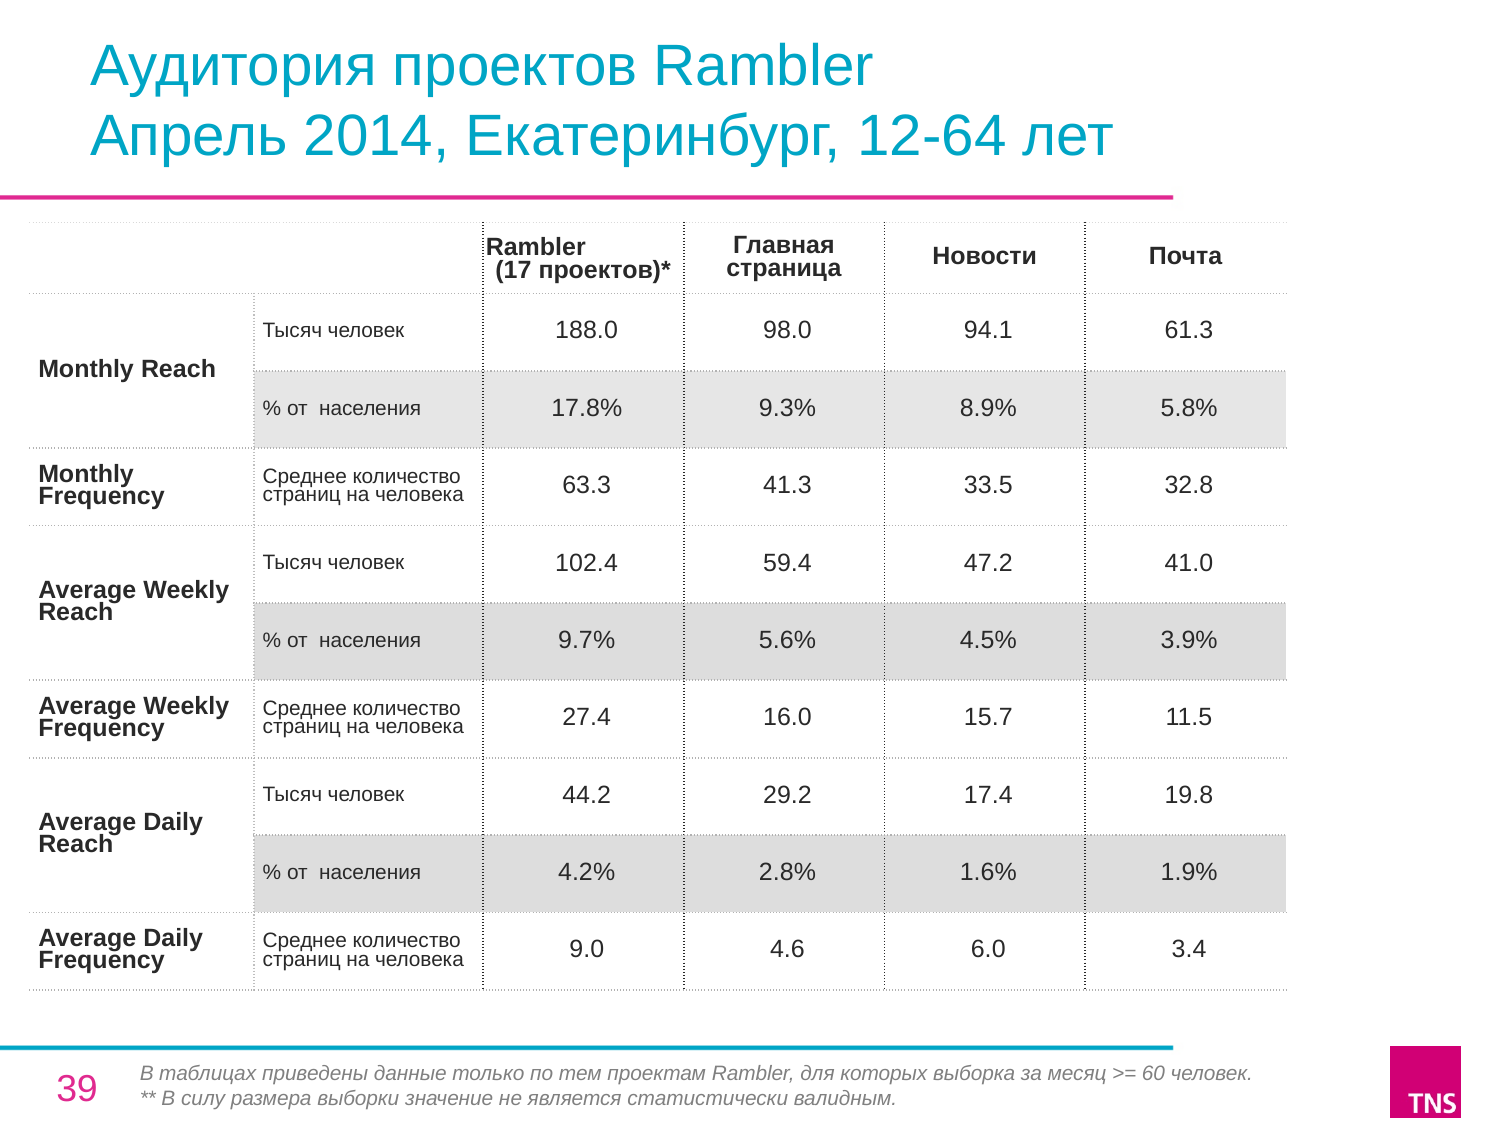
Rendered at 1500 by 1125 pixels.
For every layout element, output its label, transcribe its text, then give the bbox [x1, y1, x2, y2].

table_cell 41.3 [684, 448, 884, 526]
text_box В таблицах приведены данные только по тем проектам Rambler, для которых выборка за месяц >= 60 человек. ** В силу размера выборки значение не является статистически валидным. [124, 1052, 1463, 1117]
table_cell 3.4 [1085, 912, 1286, 990]
title Аудитория проектов Rambler Апрель 2014, Екатеринбург, 12-64 лет [74, 8, 1476, 187]
table_cell 3.9% [1085, 603, 1286, 680]
table_cell Monthly Reach [29, 294, 254, 448]
table_cell 94.1 [884, 294, 1085, 371]
table_cell % от населения [254, 371, 483, 448]
table_cell 19.8 [1085, 758, 1286, 835]
table_cell 15.7 [884, 680, 1085, 758]
table_cell % от населения [254, 603, 483, 680]
table_header Новости [884, 223, 1085, 294]
table_cell 5.6% [684, 603, 884, 680]
table_cell Тысяч человек [254, 294, 483, 371]
table_cell 188.0 [483, 294, 684, 371]
table_cell 6.0 [884, 912, 1085, 990]
table_cell Среднее количество страниц на человека [254, 680, 483, 758]
table_cell Average Daily Reach [29, 758, 254, 912]
table_cell 32.8 [1085, 448, 1286, 526]
table_cell 102.4 [483, 526, 684, 603]
table_cell 29.2 [684, 758, 884, 835]
table_cell 4.2% [483, 835, 684, 912]
table_cell 44.2 [483, 758, 684, 835]
table_cell Тысяч человек [254, 526, 483, 603]
table_cell 9.7% [483, 603, 684, 680]
table_cell 27.4 [483, 680, 684, 758]
table_cell Monthly Frequency [29, 448, 254, 526]
table_cell 1.6% [884, 835, 1085, 912]
table_cell 8.9% [884, 371, 1085, 448]
table_cell 61.3 [1085, 294, 1286, 371]
table_cell Average Weekly Reach [29, 526, 254, 680]
table_header Главная страница [684, 223, 884, 294]
table_cell 17.4 [884, 758, 1085, 835]
table_cell 63.3 [483, 448, 684, 526]
table_header [29, 223, 483, 294]
table_cell Среднее количество страниц на человека [254, 912, 483, 990]
table_cell 5.8% [1085, 371, 1286, 448]
table_cell 4.6 [684, 912, 884, 990]
table_cell 9.0 [483, 912, 684, 990]
picture [0, 0, 1500, 1125]
table_cell 9.3% [684, 371, 884, 448]
table_cell Тысяч человек [254, 758, 483, 835]
table_cell 33.5 [884, 448, 1085, 526]
table_cell 98.0 [684, 294, 884, 371]
slide_number 39 [40, 1055, 392, 1125]
table_cell % от населения [254, 835, 483, 912]
table_cell Average Weekly Frequency [29, 680, 254, 758]
table_cell Среднее количество страниц на человека [254, 448, 483, 526]
table_cell 1.9% [1085, 835, 1286, 912]
table_cell 17.8% [483, 371, 684, 448]
table_cell 16.0 [684, 680, 884, 758]
table_cell 2.8% [684, 835, 884, 912]
table_cell 47.2 [884, 526, 1085, 603]
table_cell 11.5 [1085, 680, 1286, 758]
table_cell 41.0 [1085, 526, 1286, 603]
table_cell 4.5% [884, 603, 1085, 680]
table_cell Average Daily Frequency [29, 912, 254, 990]
table_header Rambler (17 проектов)* [483, 223, 684, 294]
table_cell 59.4 [684, 526, 884, 603]
table_header Почта [1085, 223, 1286, 294]
